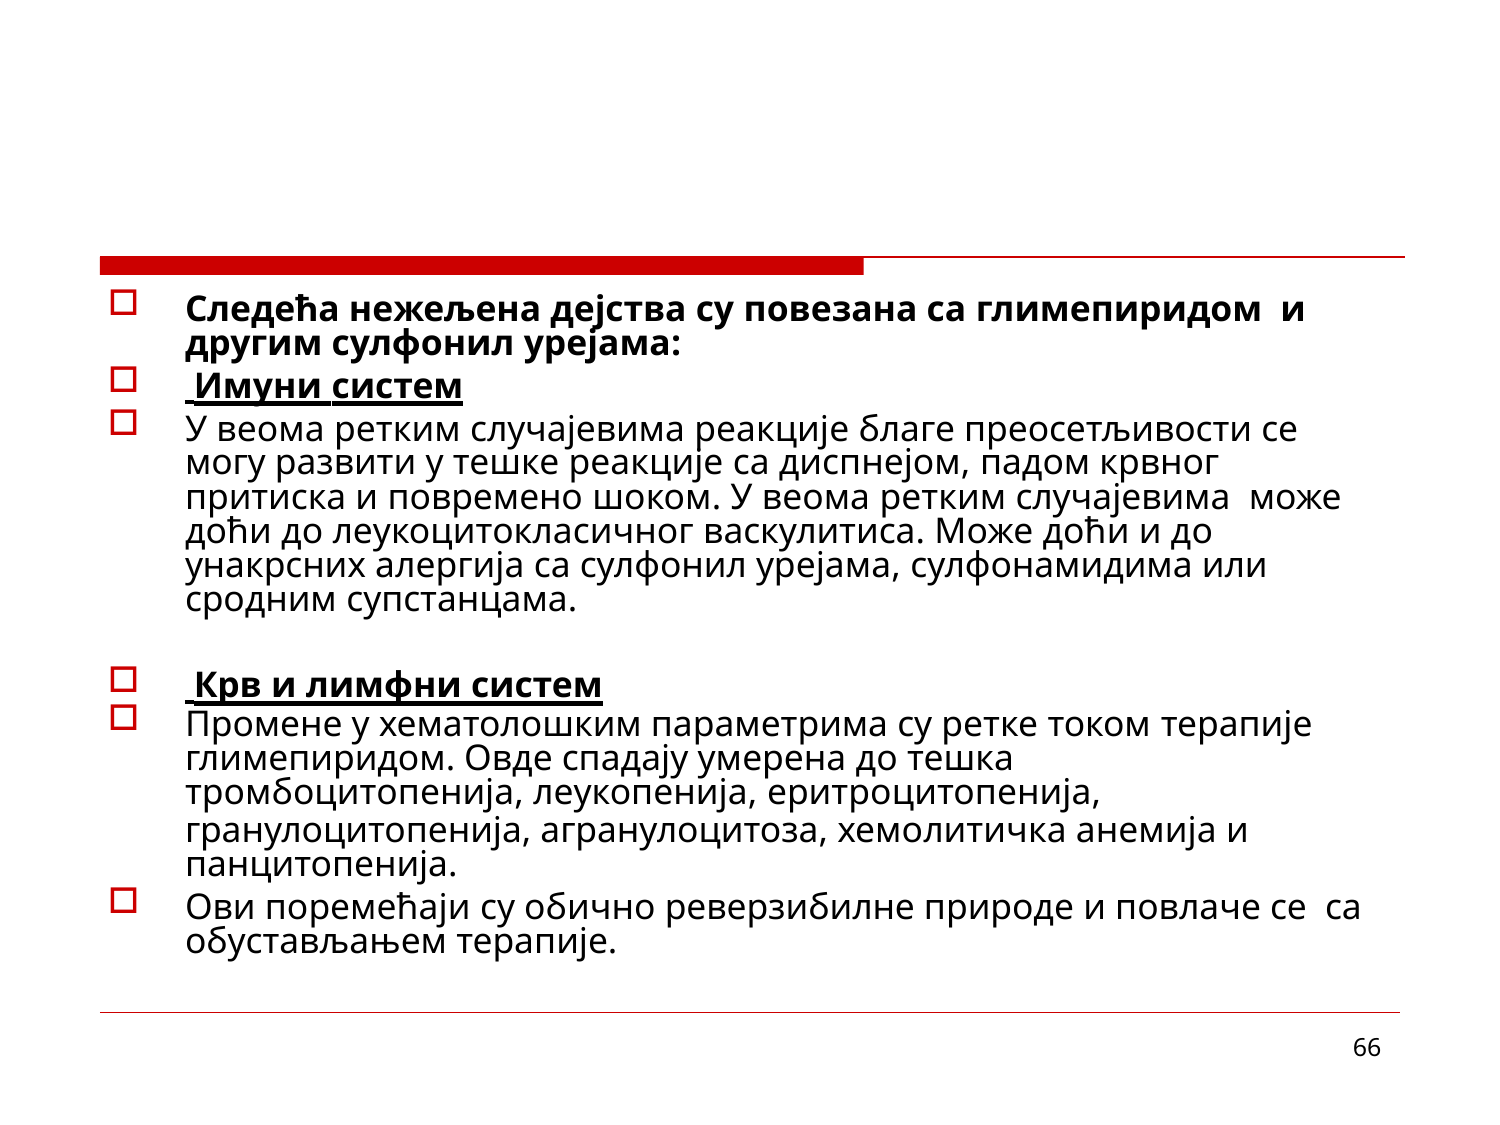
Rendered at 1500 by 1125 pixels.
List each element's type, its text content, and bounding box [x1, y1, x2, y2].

slide_number 66 [1348, 1029, 1390, 1125]
text_box Следећа нежељена дејства су повезана са глимепиридом и другим сулфонил урејама: Имуни систем У веома ретким случајевима реакције благе преосетљивости се могу развити у тешке реакције са диспнејом, падом крвног притиска и повремено шоком. У веома ретким случајевима може доћи до леукоцитокласичног васкулитиса. Може доћи и до унакрсних алергија са сулфонил урејама, сулфонамидима или сродним супстанцама. Крв и лимфни систем Промене у хематолошким параметрима су ретке током терапије глимепиридом. Овде спадају умерена до тешка тромбоцитопенија, леукопенија, еритроцитопенија, гранулоцитопенија, агранулоцитоза, хемолитичка анемија и панцитопенија. Ови поремећаји су обично реверзибилне природе и повлаче се са обустављањем терапије. [105, 284, 1392, 960]
